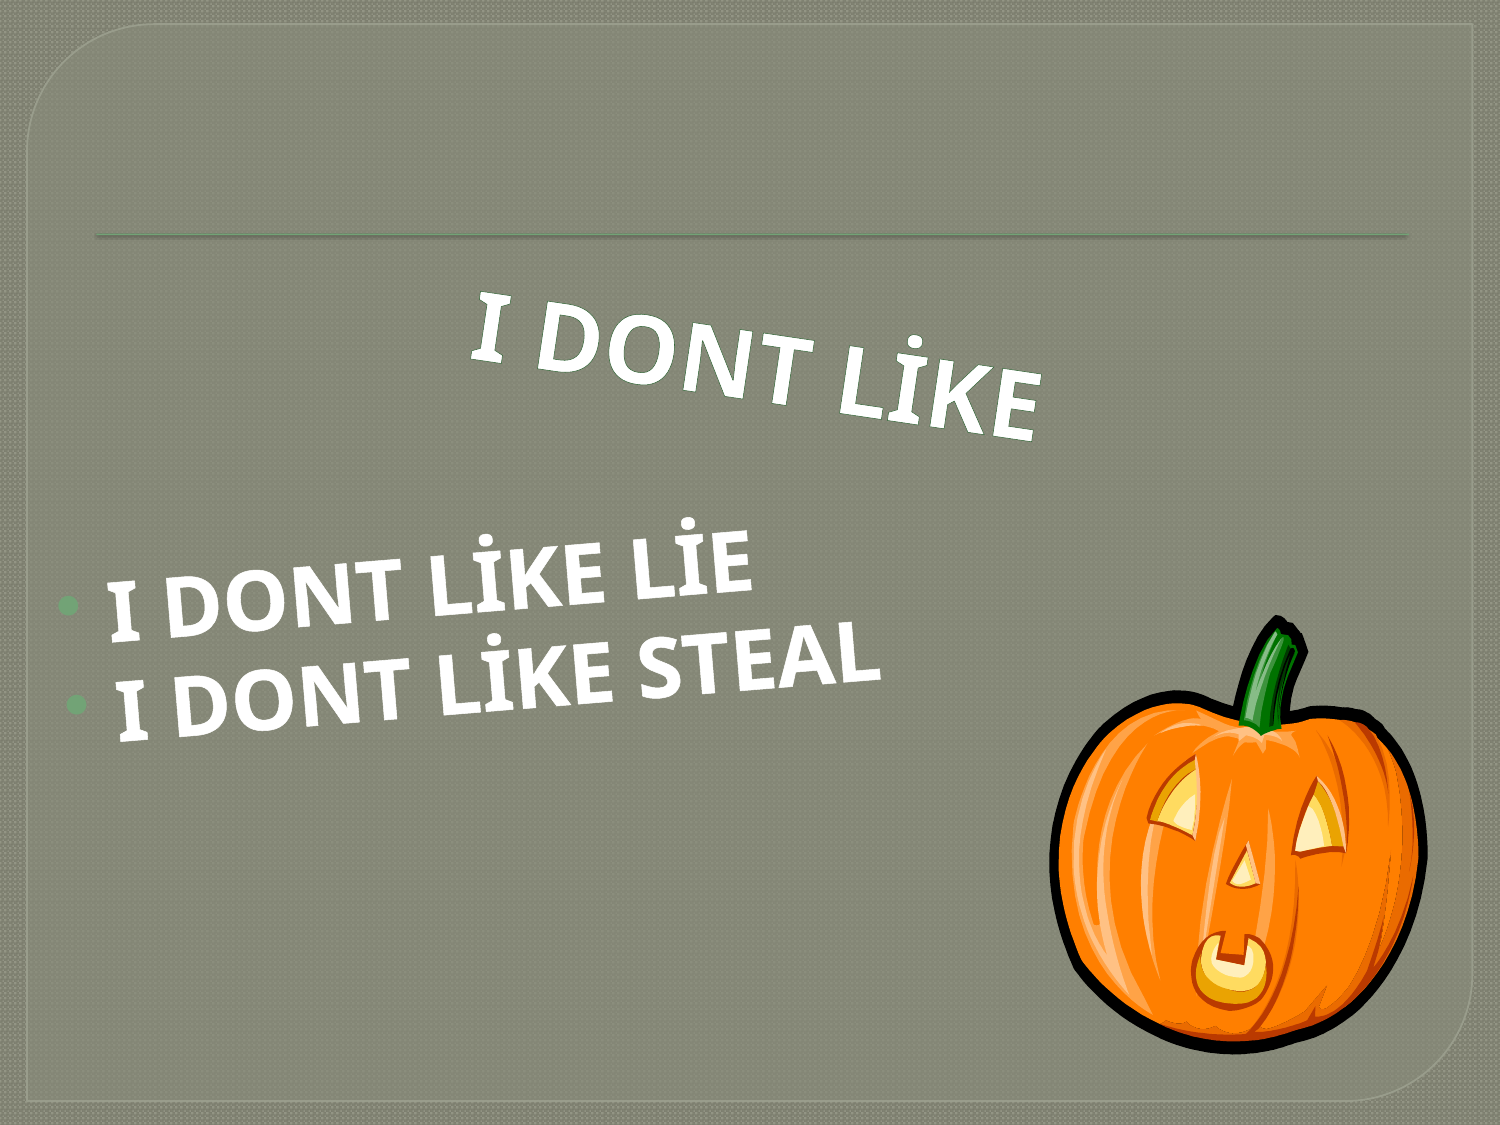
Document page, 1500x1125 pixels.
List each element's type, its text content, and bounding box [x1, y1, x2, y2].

list I DONT LİKE LİE I DONT LİKE STEAL [39, 444, 1399, 1030]
picture [1049, 612, 1435, 1057]
title I DONT LİKE [0, 126, 1076, 472]
